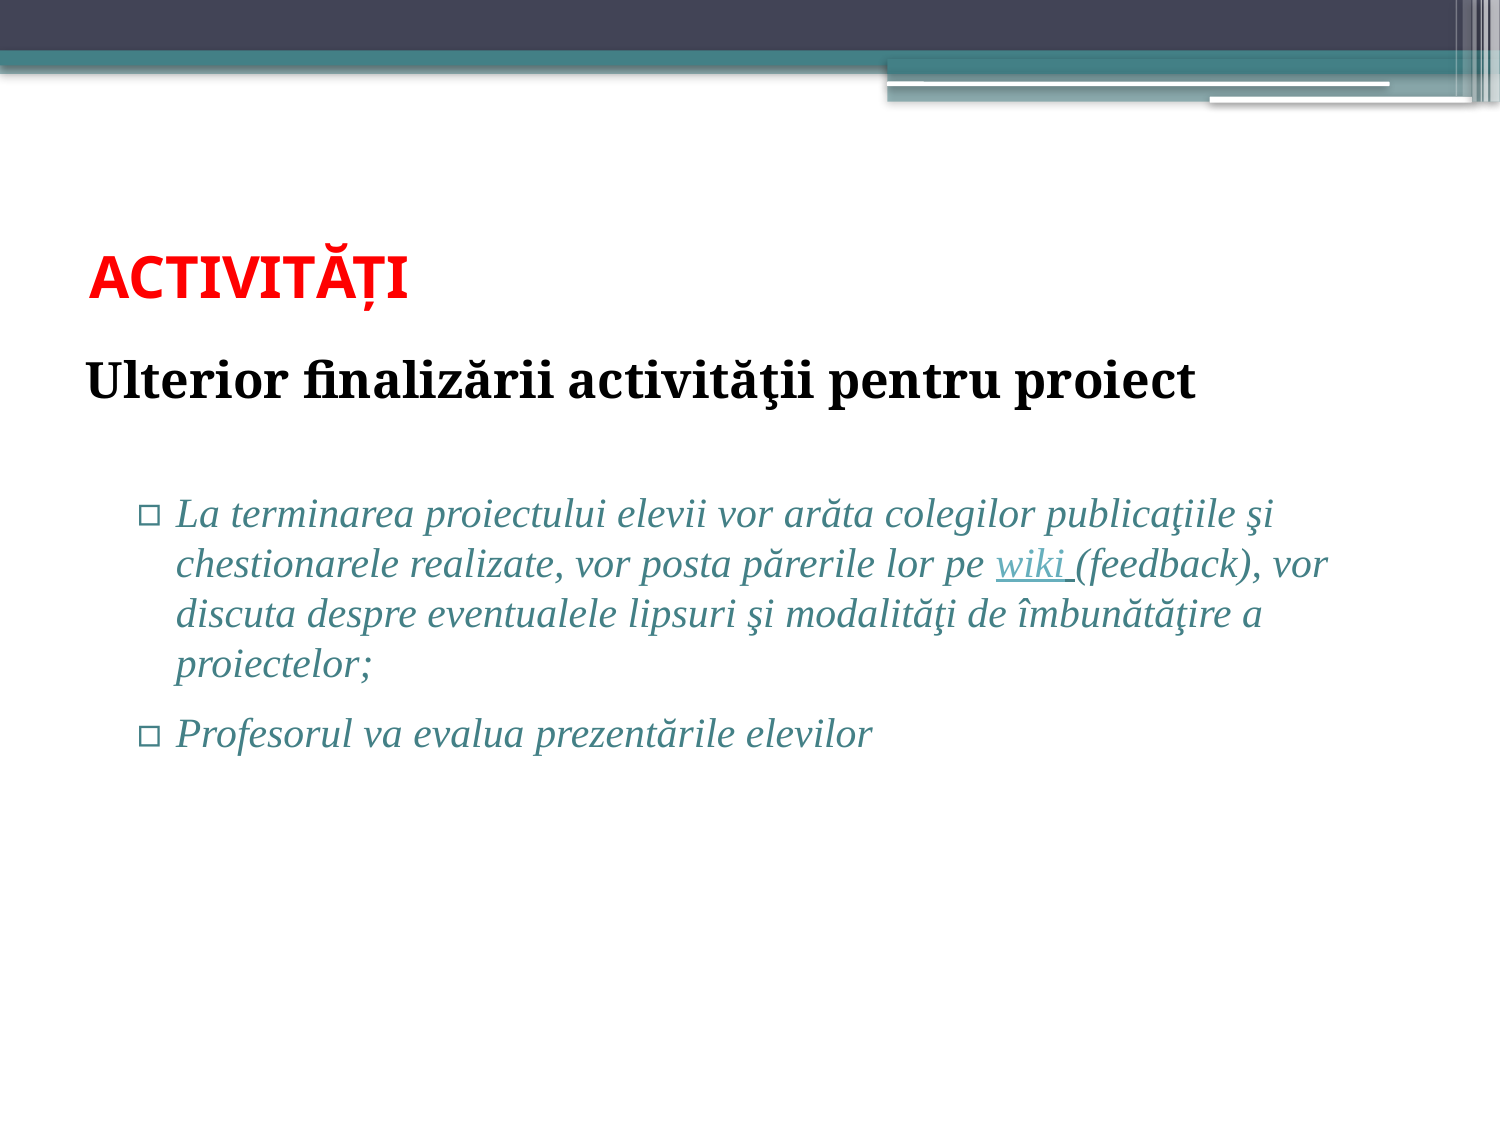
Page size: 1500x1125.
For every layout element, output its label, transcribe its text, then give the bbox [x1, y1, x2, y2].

list Ulterior finalizării activităţii pentru proiect La terminarea proiectului elevii vor arăta colegilor publicaţiile şi chestionarele realizate, vor posta părerile lor pe wiki (feedback), vor discuta despre eventualele lipsuri şi modalităţi de îmbunătăţire a proiectelor; Profesorul va evalua prezentările elevilor [53, 340, 1447, 1125]
title ACTIVITĂŢI [75, 187, 1425, 340]
